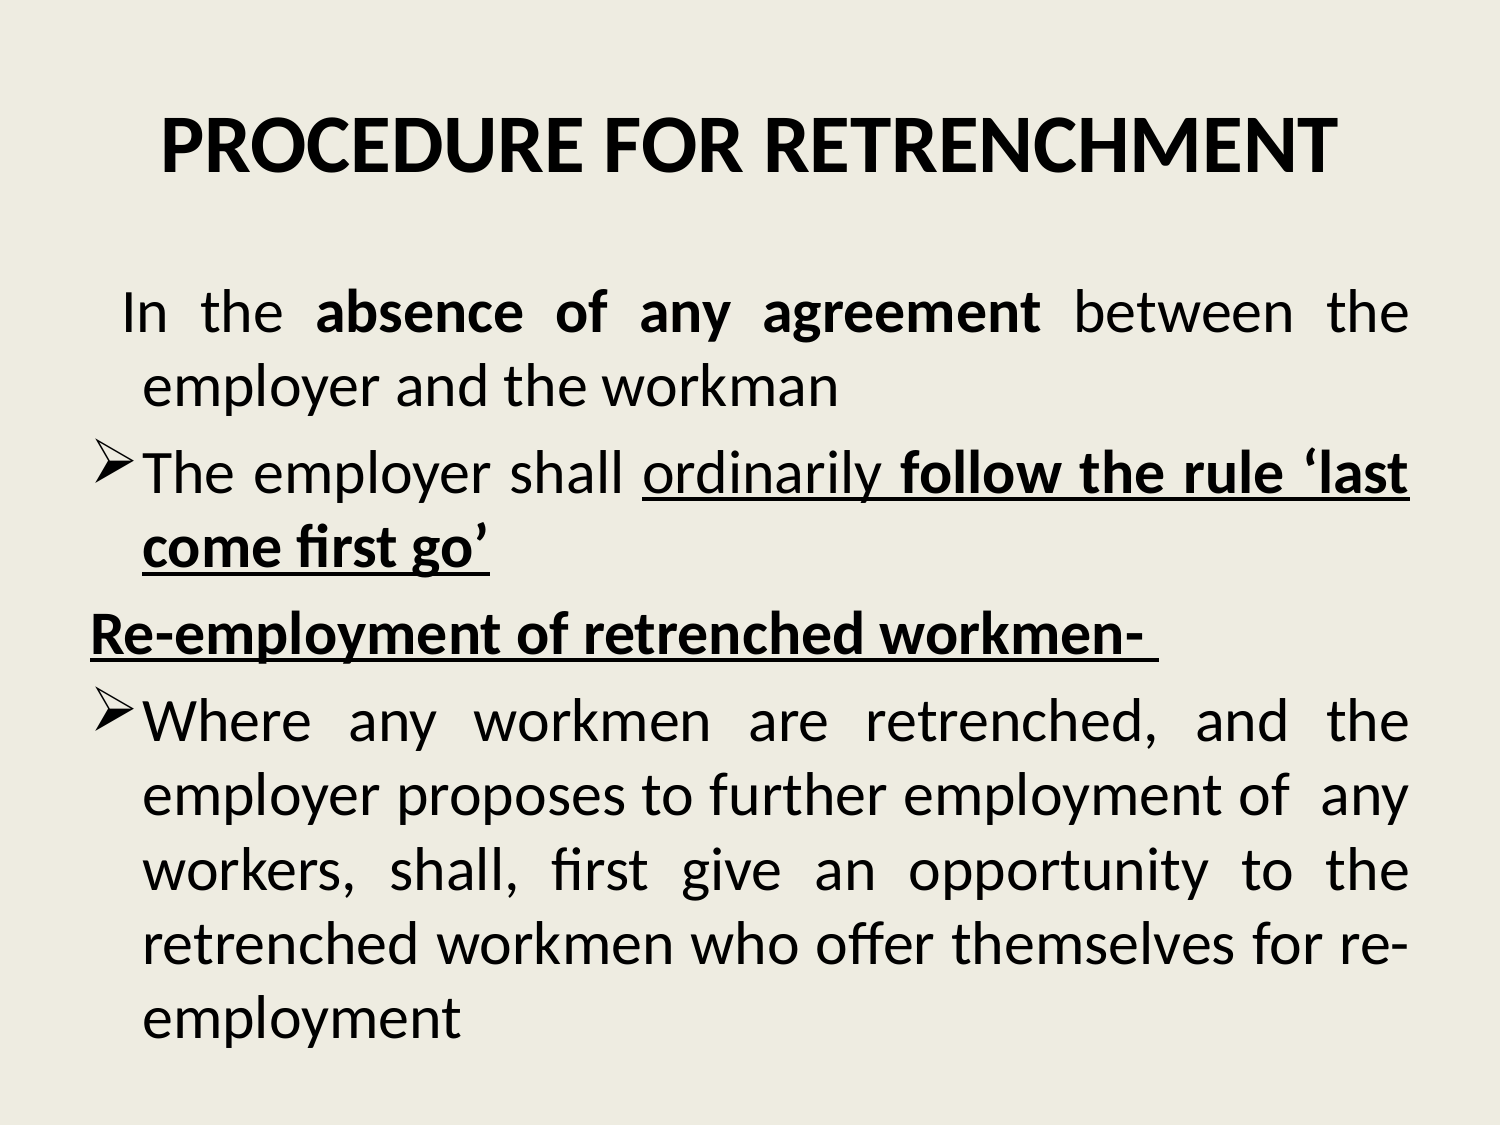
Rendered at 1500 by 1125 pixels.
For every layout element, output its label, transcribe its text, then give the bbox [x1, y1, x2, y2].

title PROCEDURE FOR RETRENCHMENT [75, 45, 1425, 233]
list In the absence of any agreement between the employer and the workman The employer shall ordinarily follow the rule ‘last come first go’ Re-employment of retrenched workmen- Where any workmen are retrenched, and the employer proposes to further employment of any workers, shall, first give an opportunity to the retrenched workmen who offer themselves for re-employment [75, 262, 1425, 1063]
